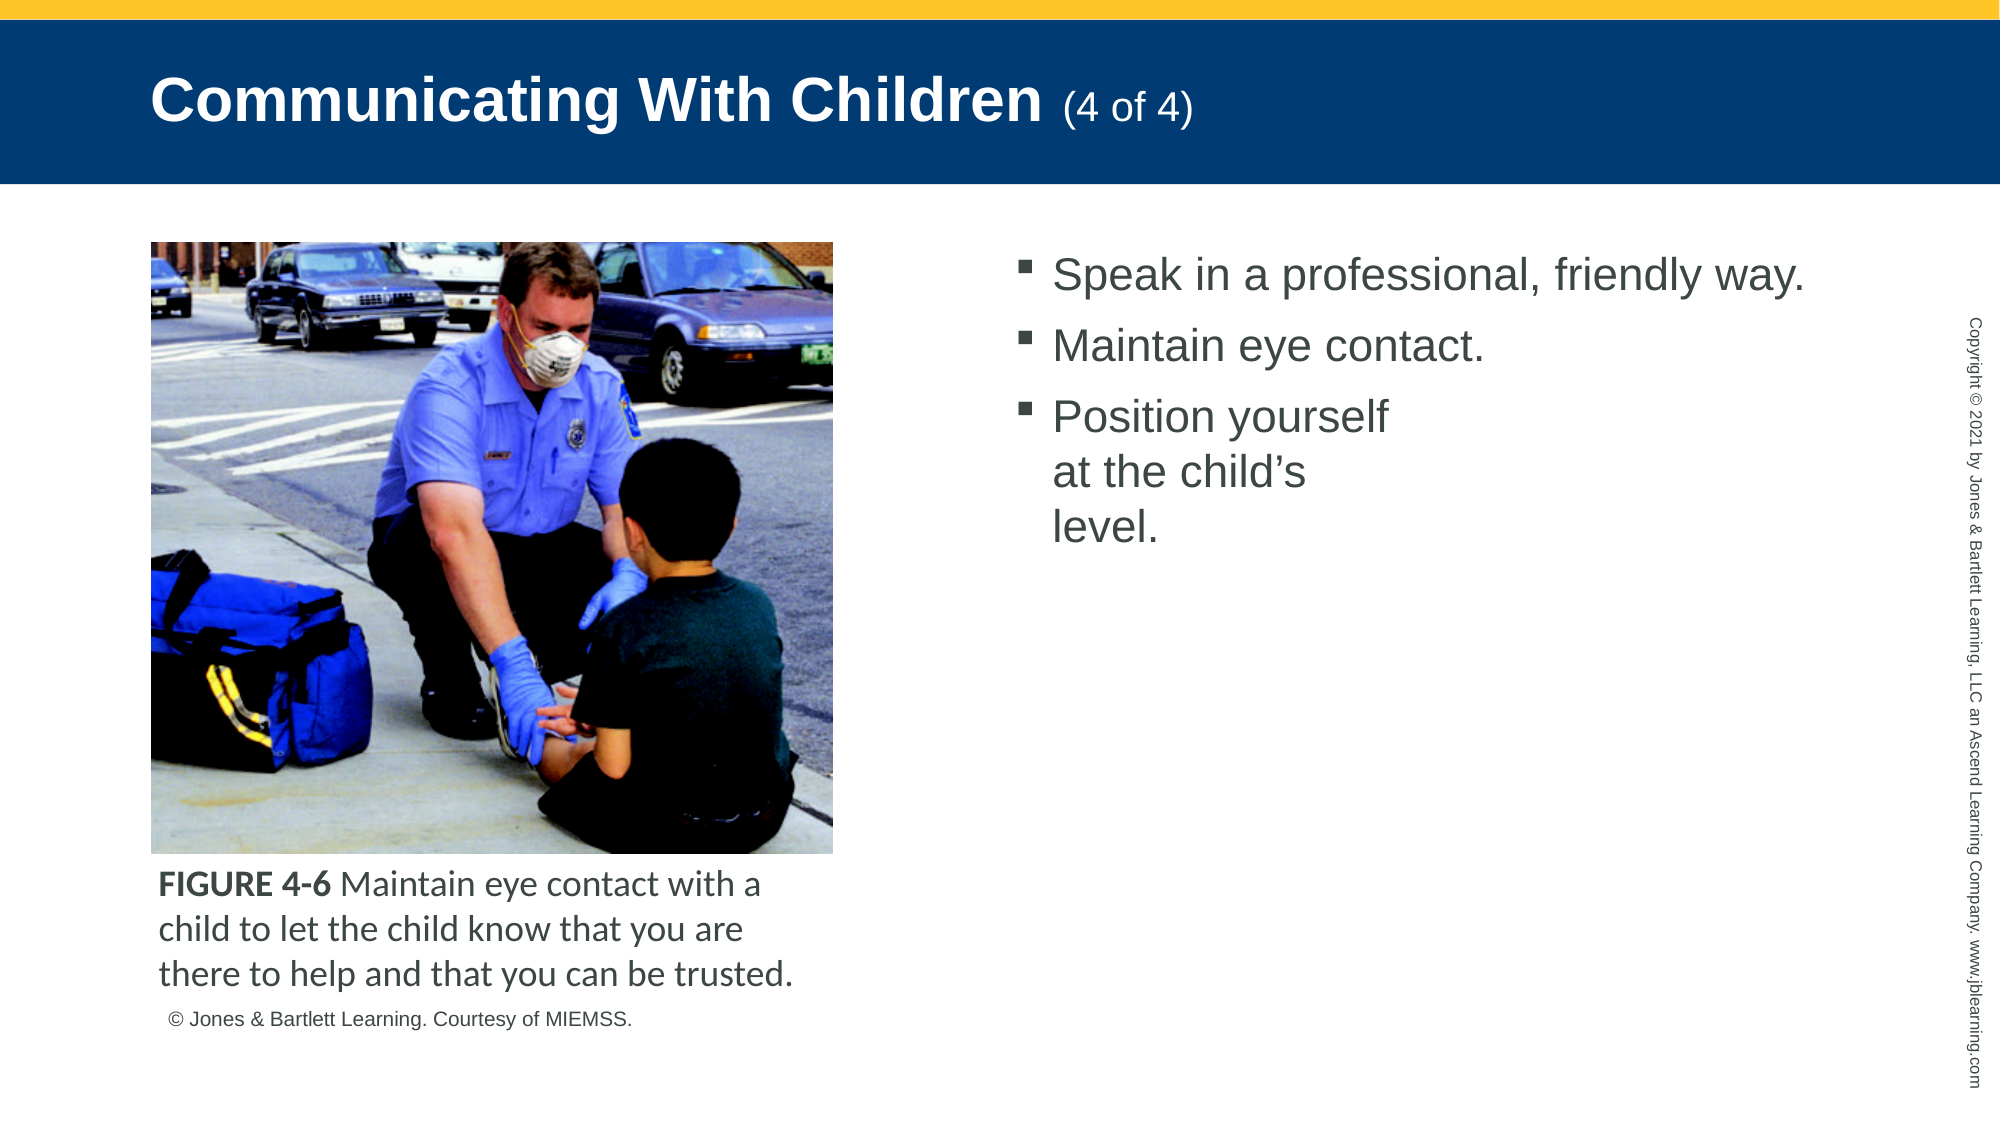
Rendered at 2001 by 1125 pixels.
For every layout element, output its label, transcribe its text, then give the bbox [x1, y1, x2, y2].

text_box © Jones & Bartlett Learning. Courtesy of MIEMSS. [153, 997, 648, 1038]
picture [150, 242, 833, 854]
title Communicating With Children (4 of 4) [0, 19, 2000, 185]
text_box FIGURE 4-6 Maintain eye contact with a child to let the child know that you are there to help and that you can be trusted. [143, 851, 826, 1002]
list Speak in a professional, friendly way. Maintain eye contact. Position yourself at the child’s level. [999, 237, 1850, 1025]
